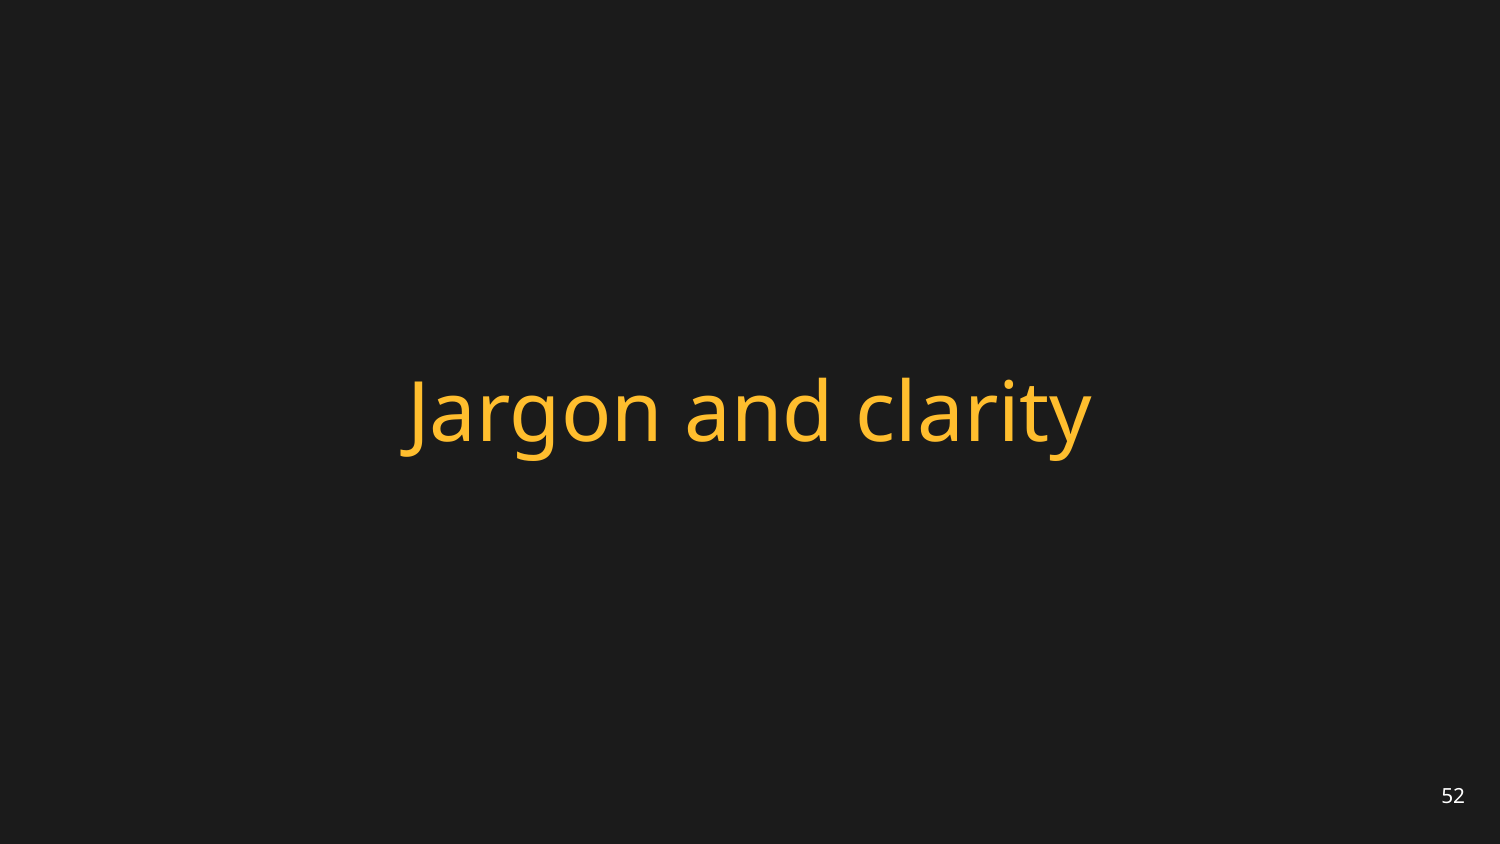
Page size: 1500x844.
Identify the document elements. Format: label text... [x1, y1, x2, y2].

slide_number 52 [1389, 764, 1480, 830]
title Jargon and clarity [51, 72, 1449, 753]
